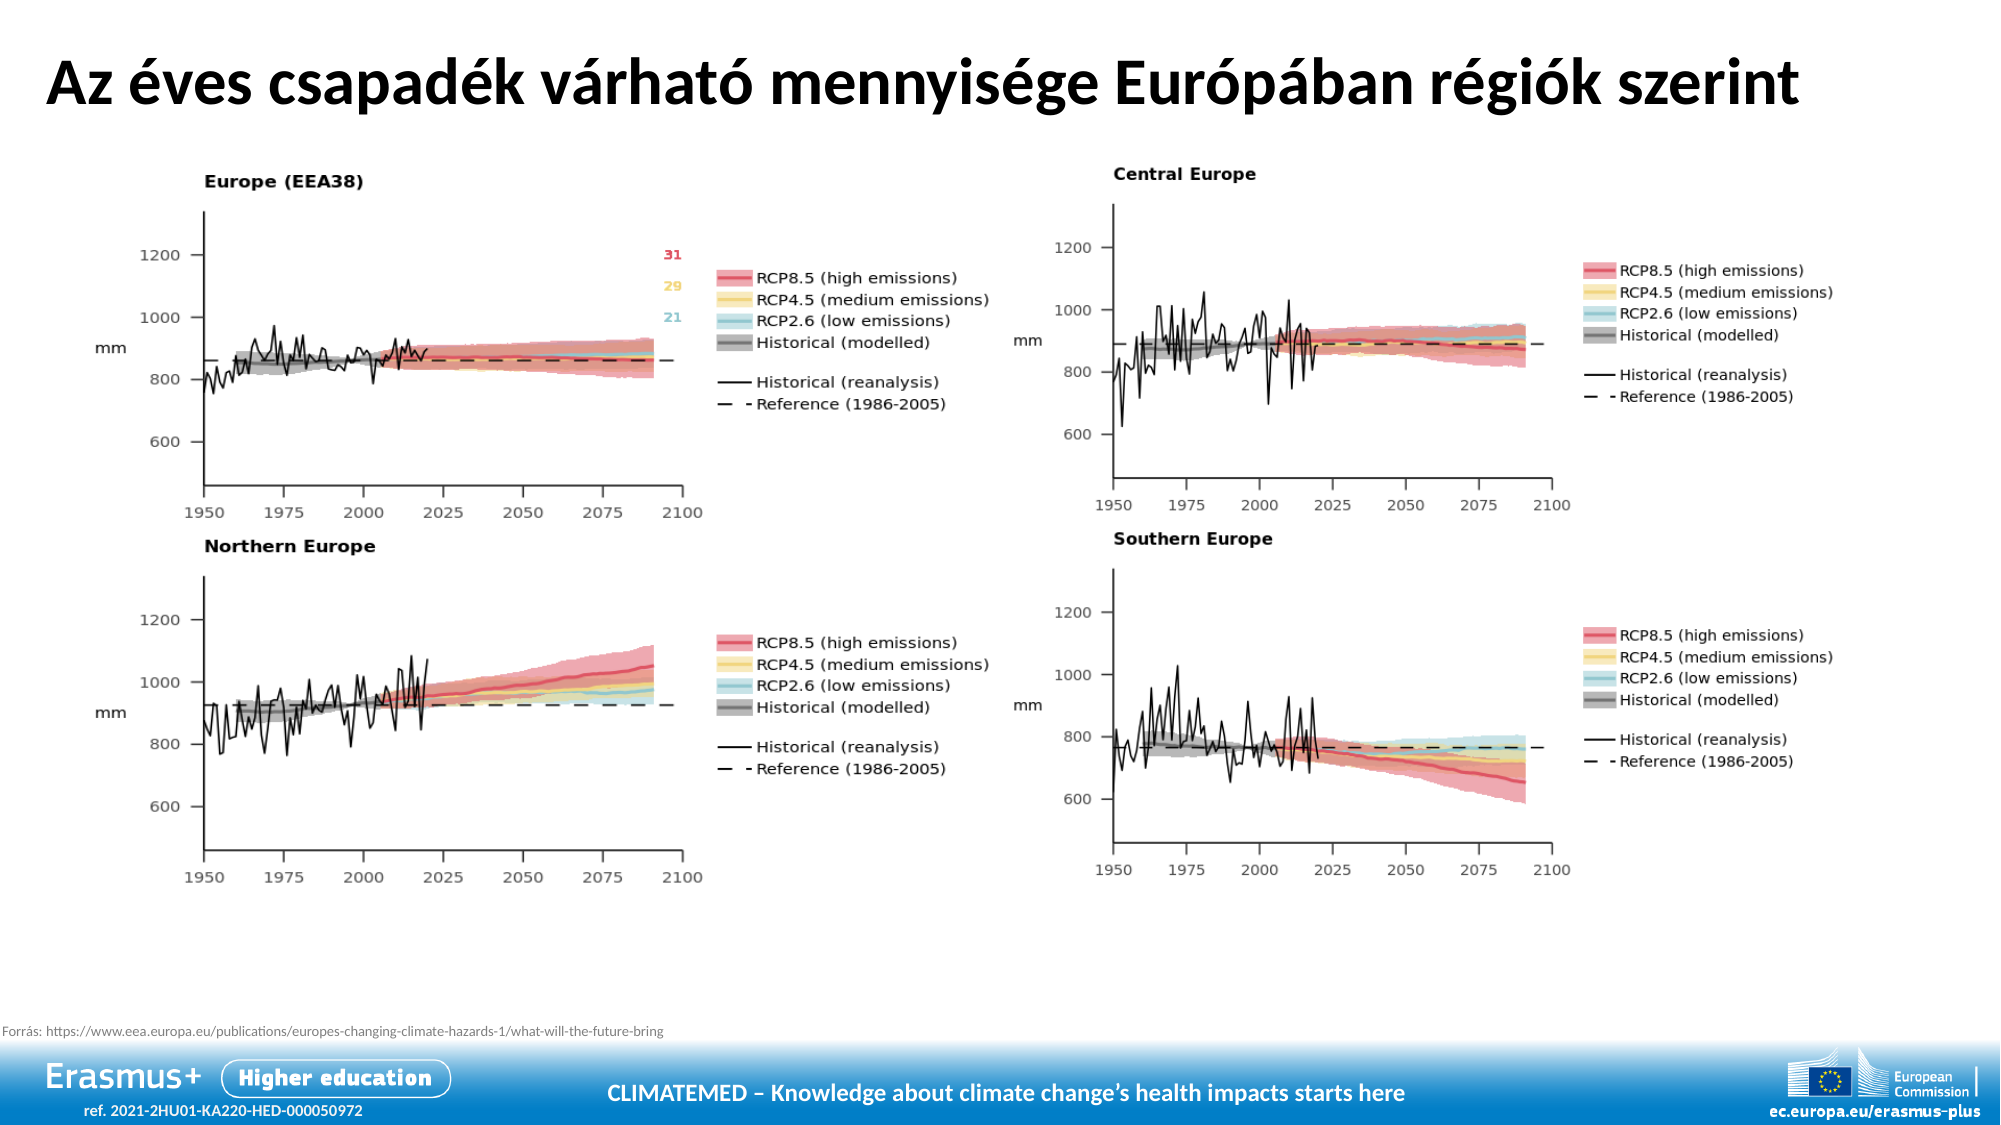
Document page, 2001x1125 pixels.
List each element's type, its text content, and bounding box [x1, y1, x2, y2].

picture [0, 899, 2000, 1125]
title Az éves csapadék várható mennyisége Európában régiók szerint [31, 37, 1984, 128]
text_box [88, 154, 999, 897]
picture [1007, 154, 1842, 897]
text_box Forrás: https://www.eea.europa.eu/publications/europes-changing-climate-hazards-1/what-will-the-future-bring [0, 1014, 786, 1047]
